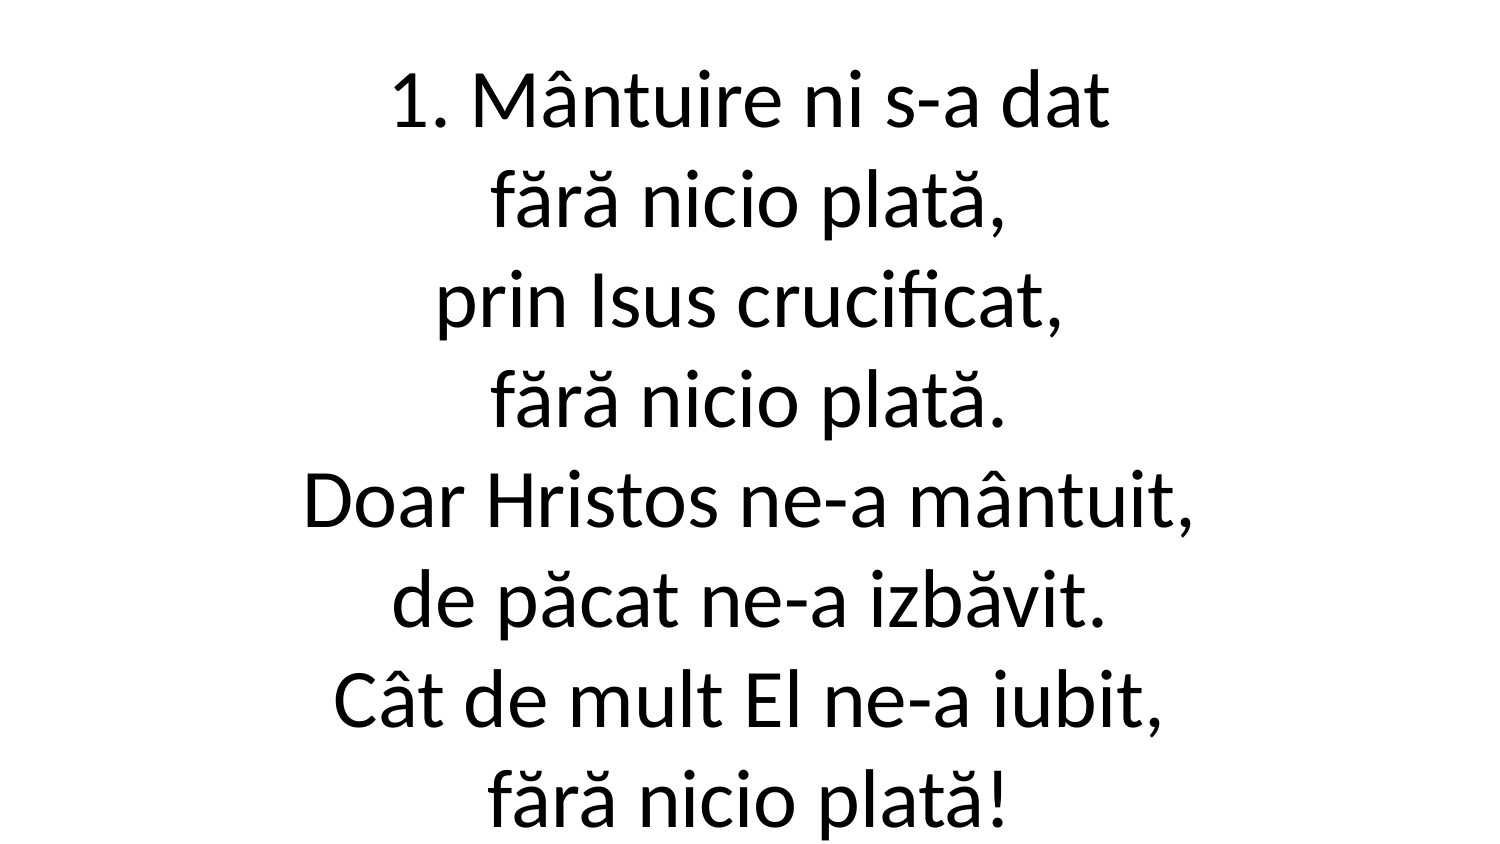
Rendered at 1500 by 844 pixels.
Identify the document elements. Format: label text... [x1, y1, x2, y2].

text_box 1. Mântuire ni s-a dat fără nicio plată, prin Isus crucificat, fără nicio plată. Doar Hristos ne-a mântuit, de păcat ne-a izbăvit. Cât de mult El ne-a iubit, fără nicio plată! [287, 0, 1213, 844]
